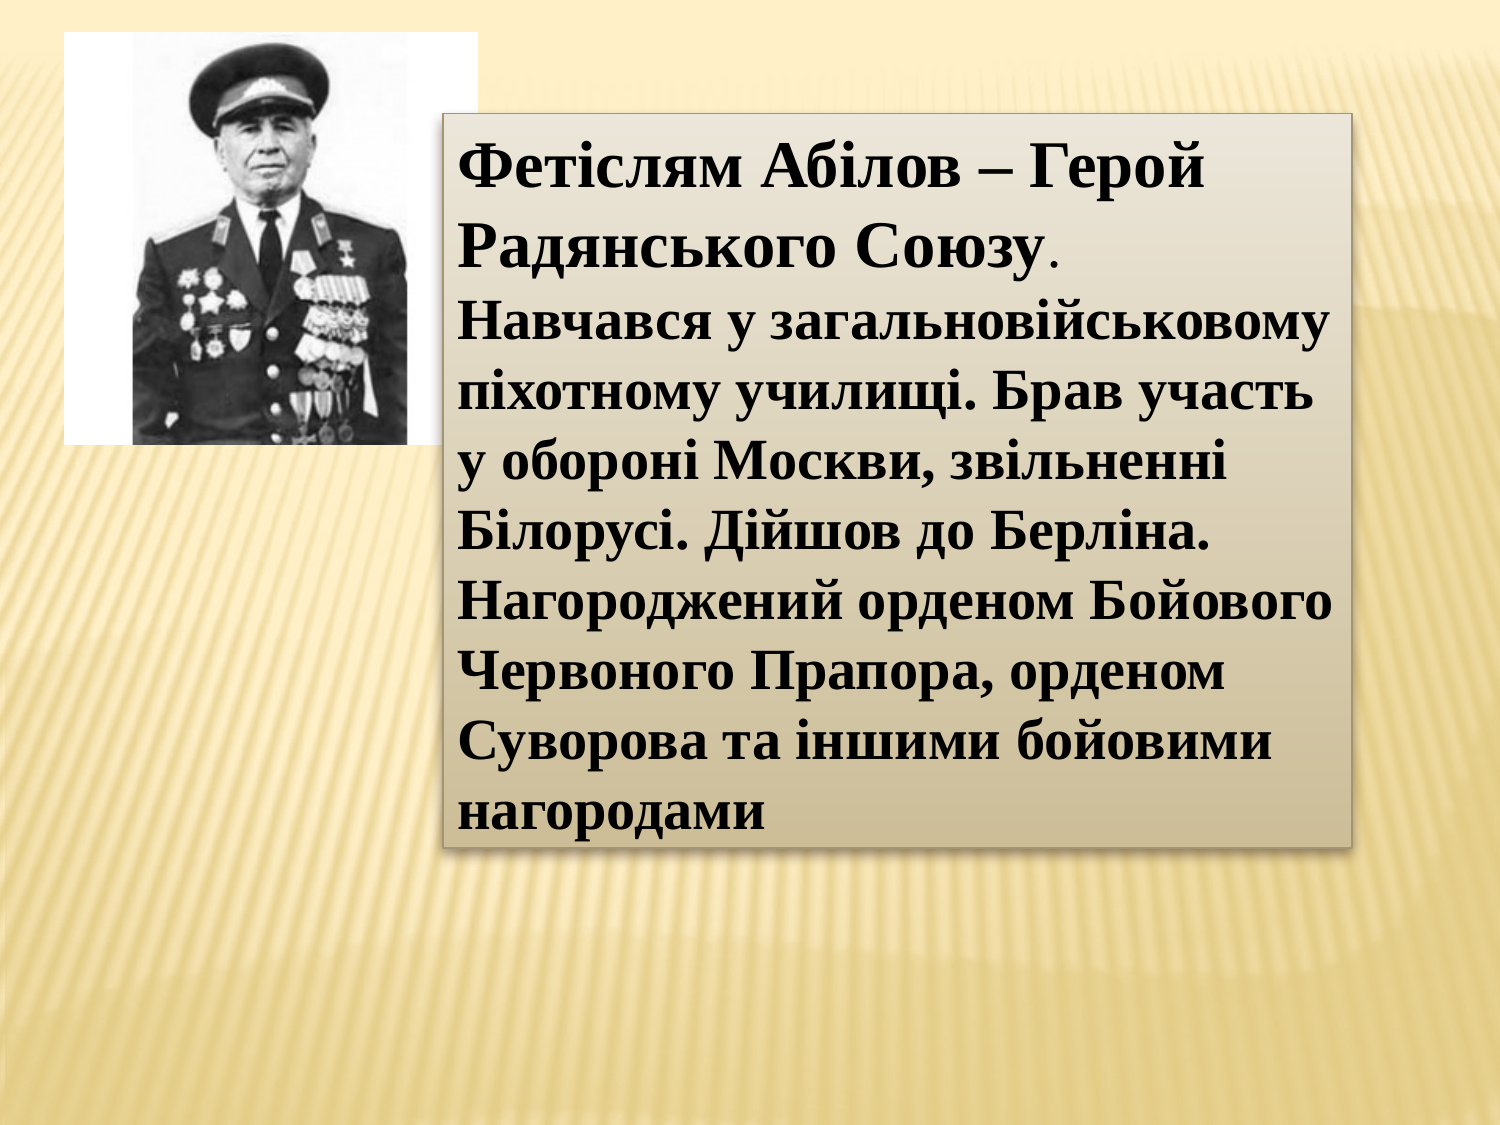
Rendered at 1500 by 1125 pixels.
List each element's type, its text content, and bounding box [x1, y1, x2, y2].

text_box Фетіслям Абілов – Герой Радянського Союзу. Навчався у загальновійськовому піхотному училищі. Брав участь у обороні Москви, звільненні Білорусі. Дійшов до Берліна. Нагороджений орденом Бойового Червоного Прапора, орденом Суворова та іншими бойовими нагородами [442, 113, 1353, 849]
picture [64, 31, 478, 445]
